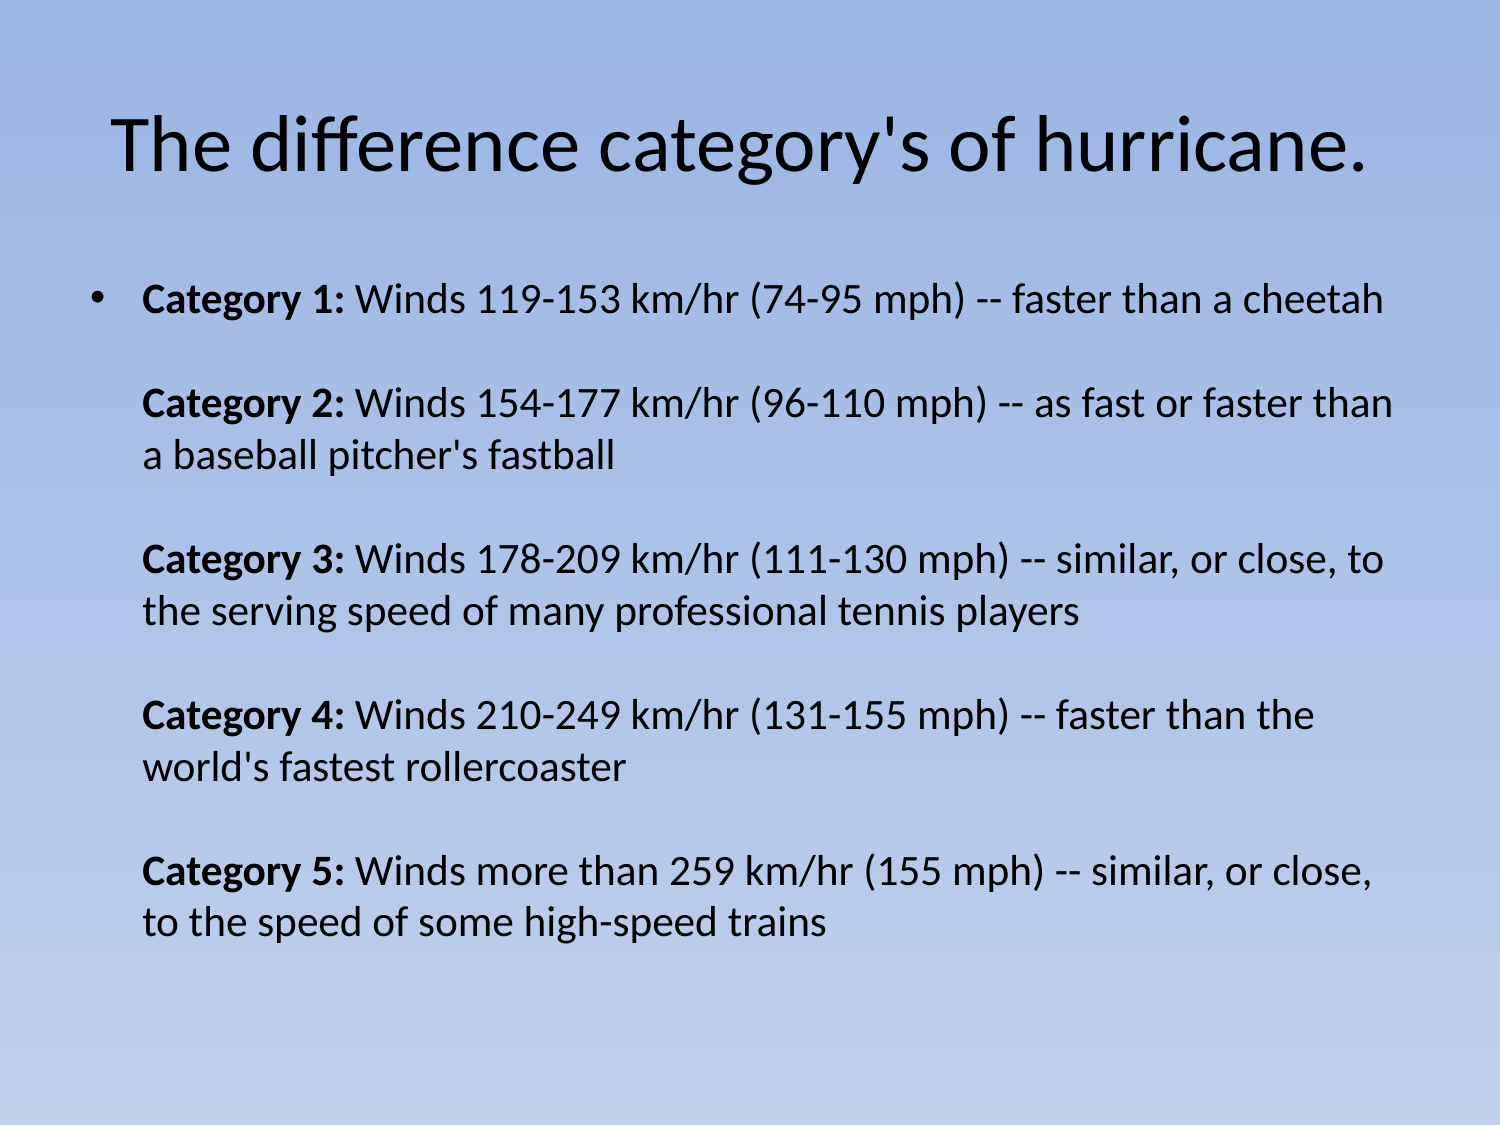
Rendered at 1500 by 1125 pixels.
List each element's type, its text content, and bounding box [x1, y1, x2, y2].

list Category 1: Winds 119-153 km/hr (74-95 mph) -- faster than a cheetah Category 2: Winds 154-177 km/hr (96-110 mph) -- as fast or faster than a baseball pitcher's fastball Category 3: Winds 178-209 km/hr (111-130 mph) -- similar, or close, to the serving speed of many professional tennis players Category 4: Winds 210-249 km/hr (131-155 mph) -- faster than the world's fastest rollercoaster Category 5: Winds more than 259 km/hr (155 mph) -- similar, or close, to the speed of some high-speed trains [75, 262, 1425, 1005]
title The difference category's of hurricane. [75, 45, 1425, 233]
